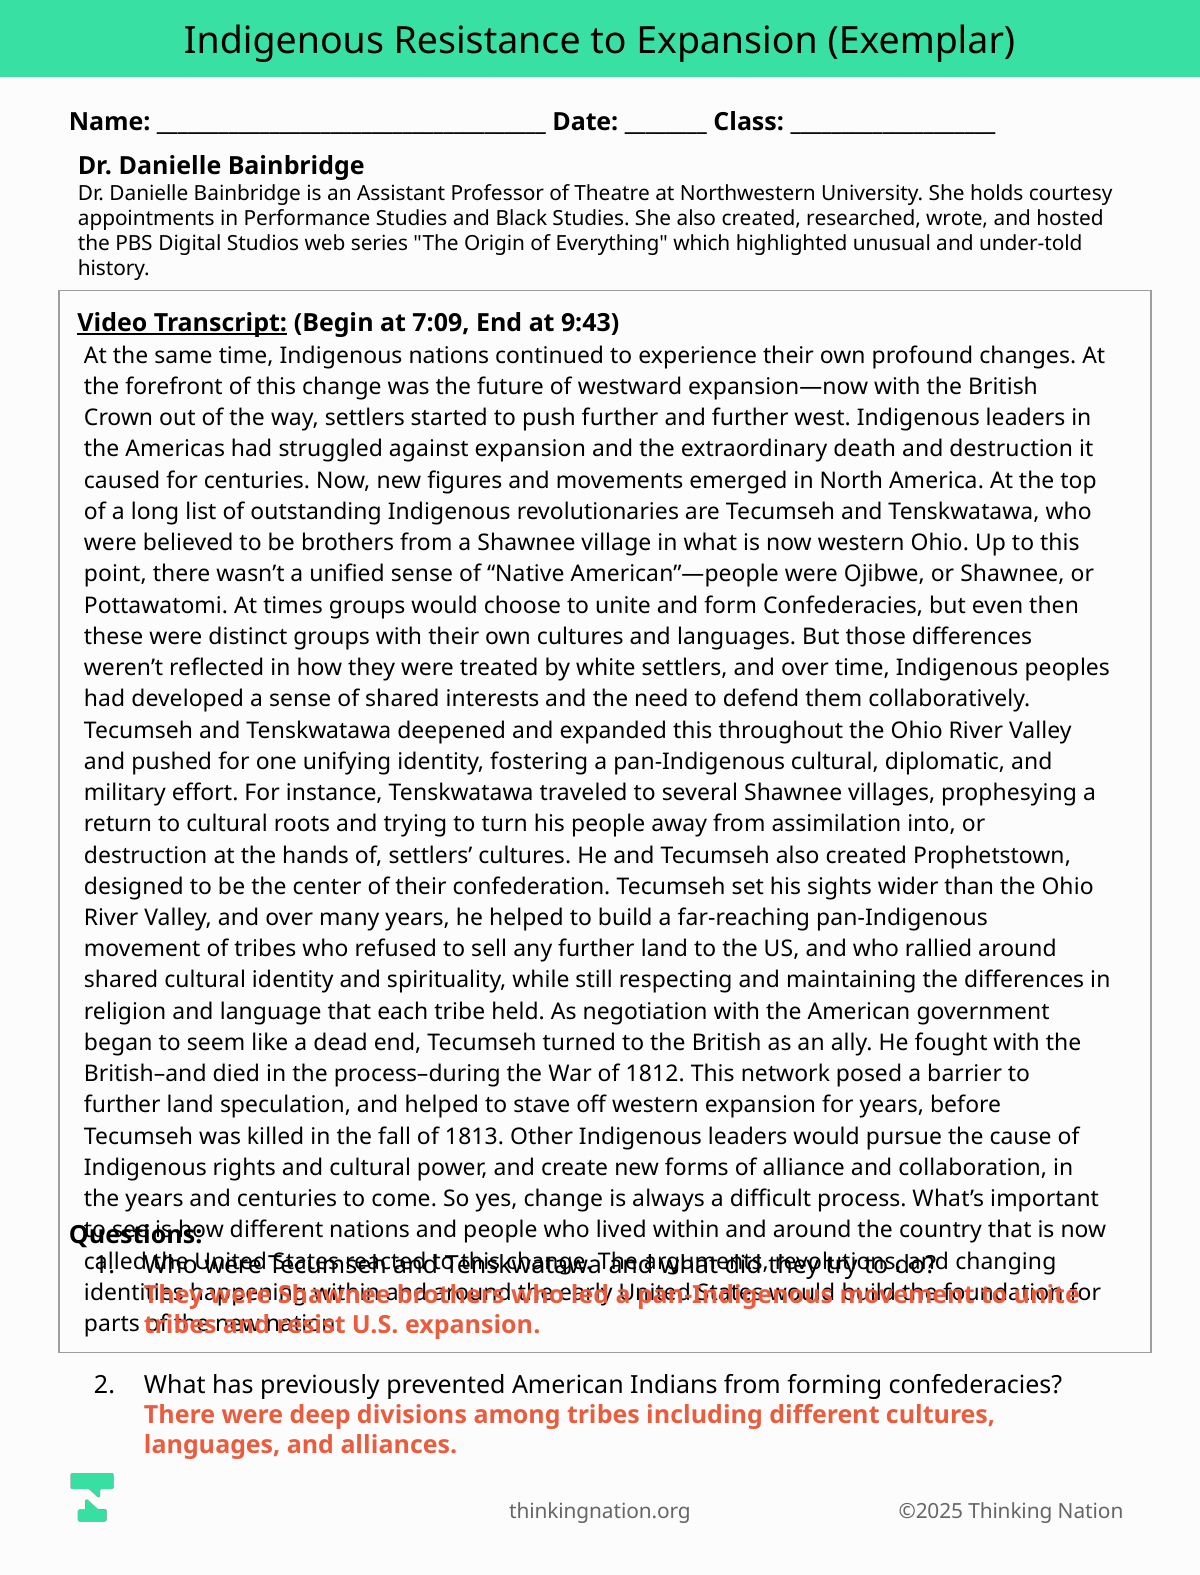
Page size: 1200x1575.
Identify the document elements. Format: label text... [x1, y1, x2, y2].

text_box Dr. Danielle Bainbridge Dr. Danielle Bainbridge is an Assistant Professor of Theatre at Northwestern University. She holds courtesy appointments in Performance Studies and Black Studies. She also created, researched, wrote, and hosted the PBS Digital Studios web series "The Origin of Everything" which highlighted unusual and under-told history. [58, 130, 1139, 266]
picture [58, 1463, 126, 1531]
table_header Video Transcript: (Begin at 7:09, End at 9:43) At the same time, Indigenous nations continued to experience their own profound changes. At the forefront of this change was the future of westward expansion—now with the British Crown out of the way, settlers started to push further and further west. Indigenous leaders in the Americas had struggled against expansion and the extraordinary death and destruction it caused for centuries. Now, new figures and movements emerged in North America. At the top of a long list of outstanding Indigenous revolutionaries are Tecumseh and Tenskwatawa, who were believed to be brothers from a Shawnee village in what is now western Ohio. Up to this point, there wasn’t a unified sense of “Native American”—people were Ojibwe, or Shawnee, or Pottawatomi. At times groups would choose to unite and form Confederacies, but even then these were distinct groups with their own cultures and languages. But those differences weren’t reflected in how they were treated by white settlers, and over time, Indigenous peoples had developed a sense of shared interests and the need to defend them collaboratively. Tecumseh and Tenskwatawa deepened and expanded this throughout the Ohio River Valley and pushed for one unifying identity, fostering a pan-Indigenous cultural, diplomatic, and military effort. For instance, Tenskwatawa traveled to several Shawnee villages, prophesying a return to cultural roots and trying to turn his people away from assimilation into, or destruction at the hands of, settlers’ cultures. He and Tecumseh also created Prophetstown, designed to be the center of their confederation. Tecumseh set his sights wider than the Ohio River Valley, and over many years, he helped to build a far-reaching pan-Indigenous movement of tribes who refused to sell any further land to the US, and who rallied around shared cultural identity and spirituality, while still respecting and maintaining the differences in religion and language that each tribe held. As negotiation with the American government began to seem like a dead end, Tecumseh turned to the British as an ally. He fought with the British–and died in the process–during the War of 1812. This network posed a barrier to further land speculation, and helped to stave off western expansion for years, before Tecumseh was killed in the fall of 1813. Other Indigenous leaders would pursue the cause of Indigenous rights and cultural power, and create new forms of alliance and collaboration, in the years and centuries to come. So yes, change is always a difficult process. What’s important to see is how different nations and people who lived within and around the country that is now called the United States reacted to this change. The arguments, revolutions, and changing identities happening within and around the early United States would build the foundation for parts of the new nation. [60, 291, 1150, 1352]
text_box thinkingnation.org [457, 1483, 742, 1532]
text_box Indigenous Resistance to Expansion (Exemplar) [0, 0, 1200, 77]
text_box ©2025 Thinking Nation [854, 1483, 1139, 1532]
text_box Questions: Who were Tecumseh and Tenskwatawa and what did they try to do? They were Shawnee brothers who led a pan-Indigenous movement to unite tribes and resist U.S. expansion. What has previously prevented American Indians from forming confederacies? There were deep divisions among tribes including different cultures, languages, and alliances. [53, 1203, 1146, 1427]
text_box Name: ______________________________________ Date: ________ Class: ____________________ [53, 90, 1146, 150]
